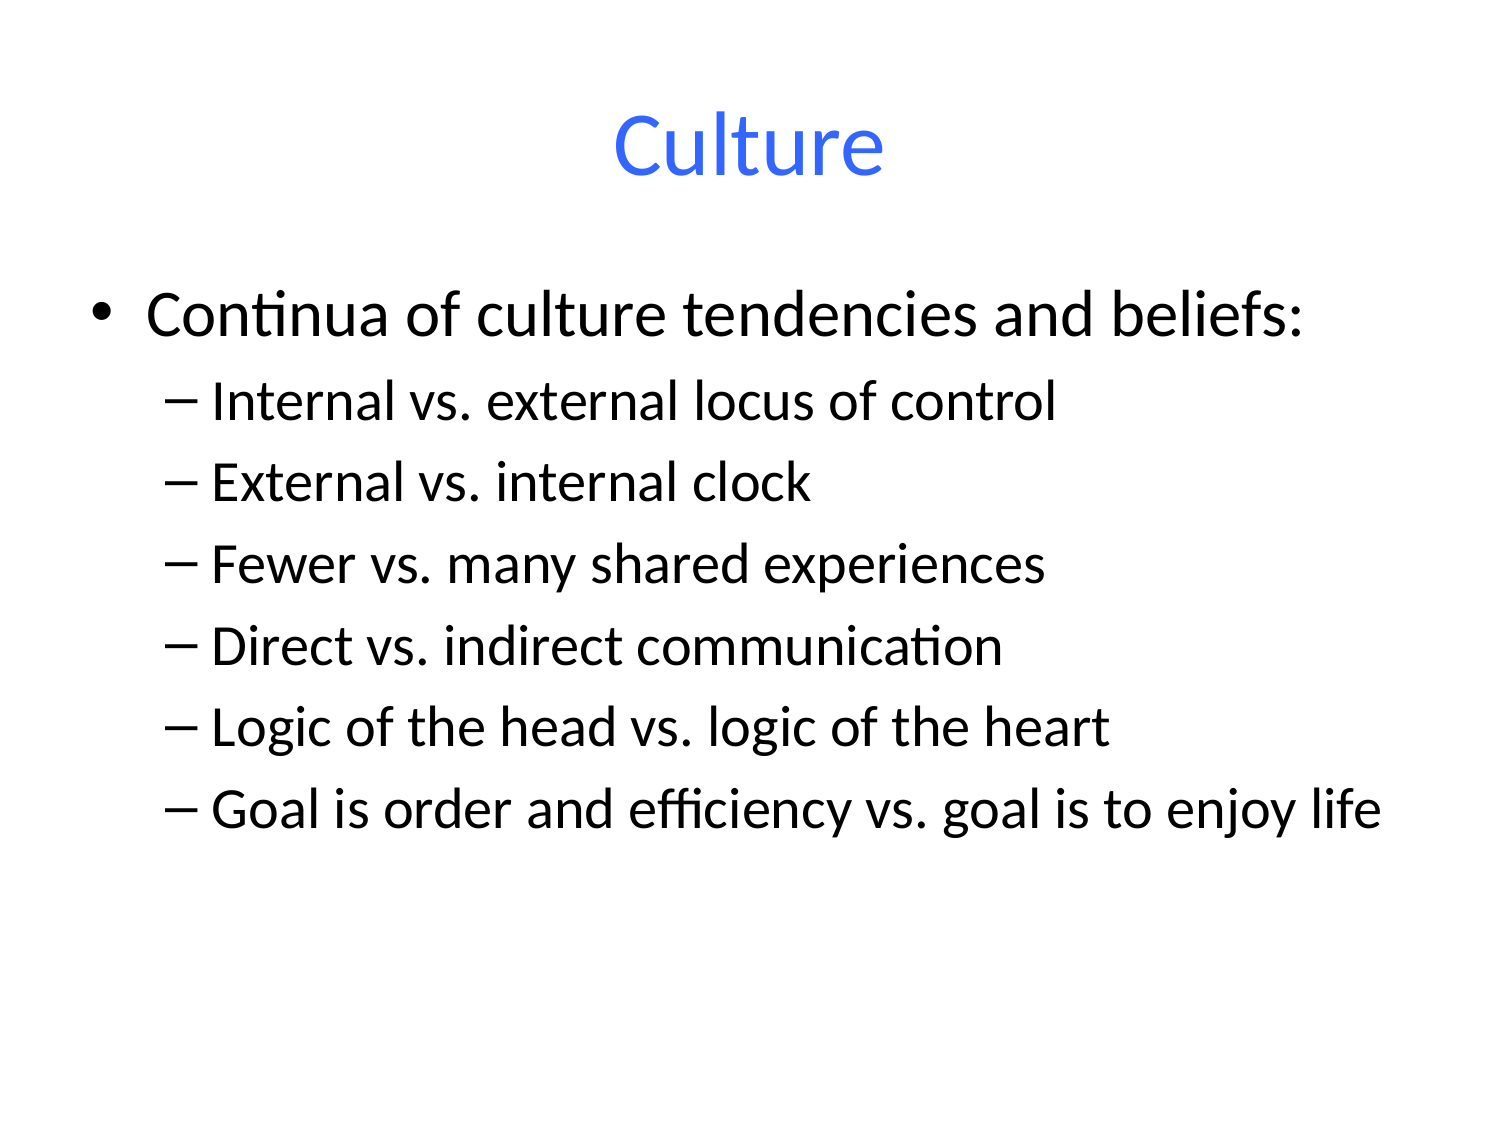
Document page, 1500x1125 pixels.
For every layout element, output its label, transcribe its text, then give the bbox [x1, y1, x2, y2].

title Culture [75, 45, 1425, 233]
list Continua of culture tendencies and beliefs: Internal vs. external locus of control External vs. internal clock Fewer vs. many shared experiences Direct vs. indirect communication Logic of the head vs. logic of the heart Goal is order and efficiency vs. goal is to enjoy life [75, 262, 1425, 1005]
